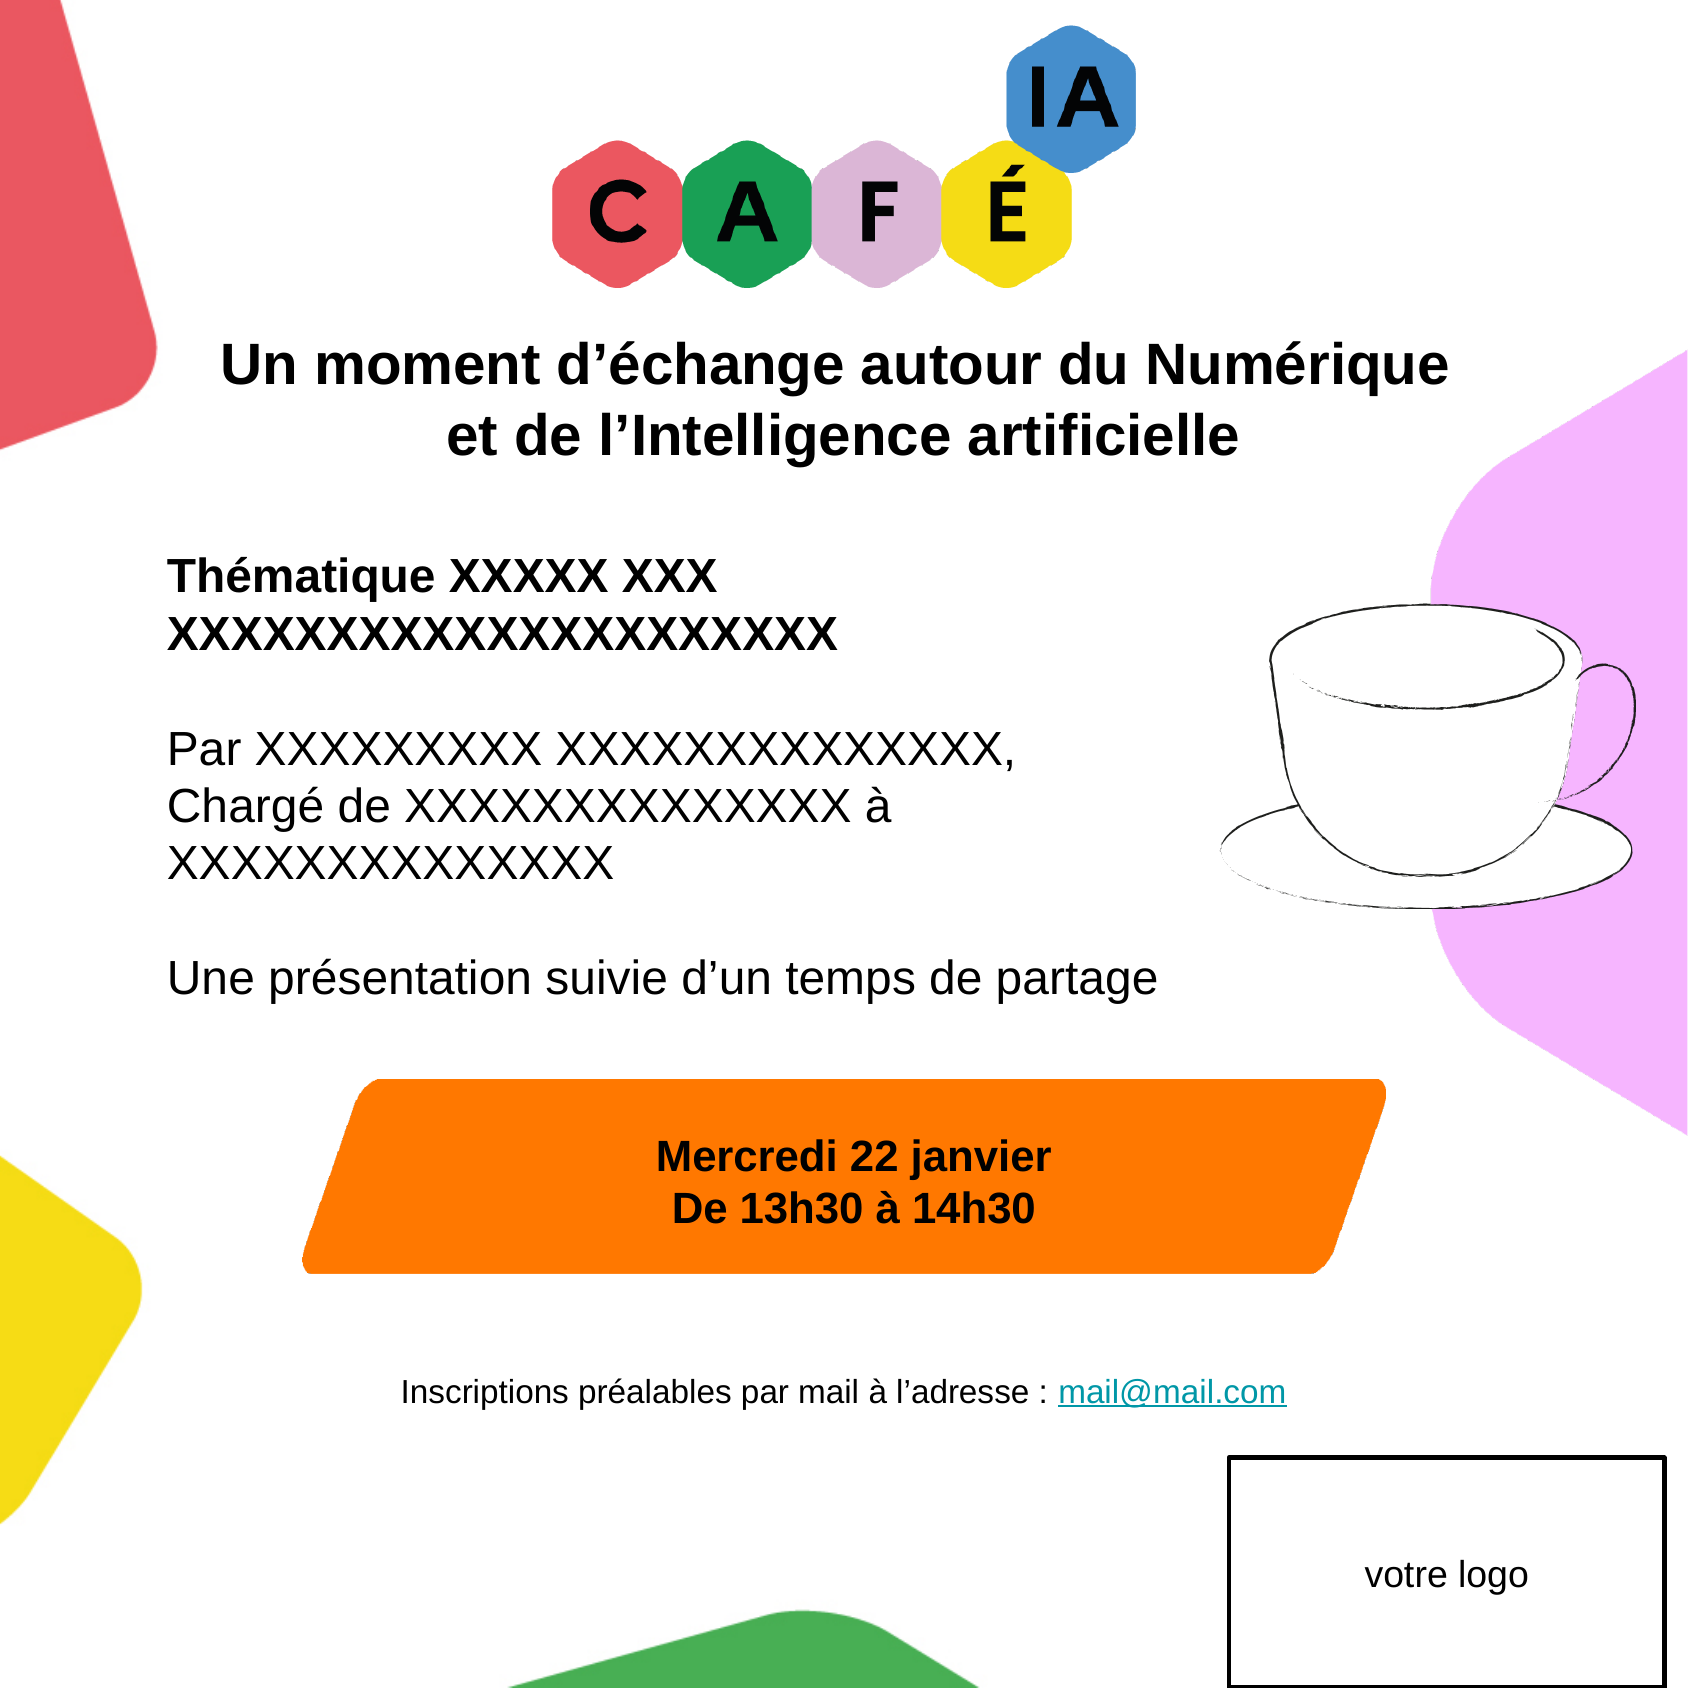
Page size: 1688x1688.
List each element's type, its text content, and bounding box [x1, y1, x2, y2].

text_box votre logo [1229, 1457, 1665, 1688]
picture [0, 0, 1688, 1688]
text_box Inscriptions préalables par mail à l’adresse : mail@mail.com [125, 1355, 1562, 1444]
text_box Thématique XXXXX XXX XXXXXXXXXXXXXXXXXXXXX Par XXXXXXXXX XXXXXXXXXXXXXX, Chargé de XXXXXXXXXXXXXX à XXXXXXXXXXXXXX Une présentation suivie d’un temps de partage [151, 529, 1205, 1028]
text_box Un moment d’échange autour du Numérique et de l’Intelligence artificielle [122, 311, 1381, 478]
